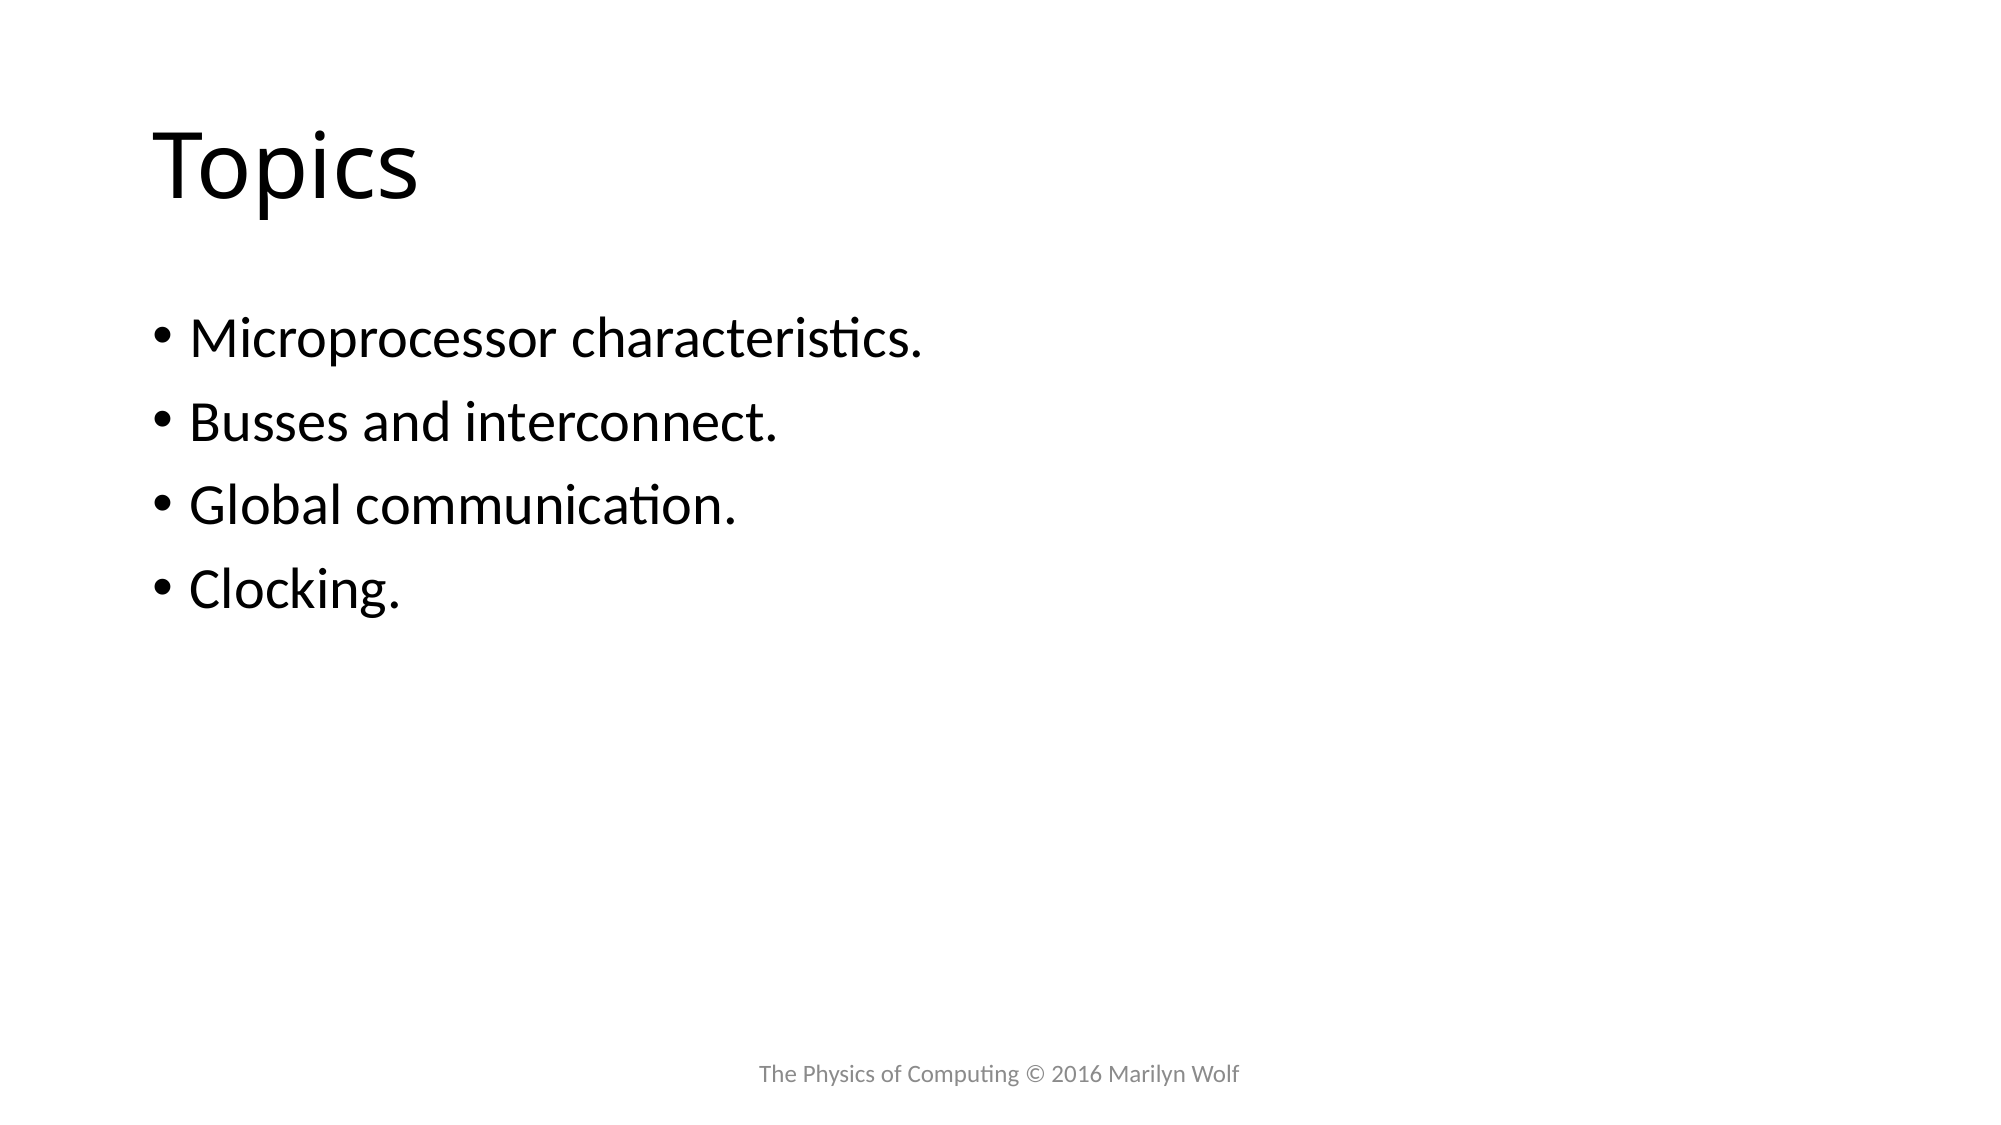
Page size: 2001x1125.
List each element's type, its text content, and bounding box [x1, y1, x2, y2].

title Topics [137, 59, 1863, 278]
list Microprocessor characteristics. Busses and interconnect. Global communication. Clocking. [137, 299, 1863, 1014]
footer The Physics of Computing © 2016 Marilyn Wolf [662, 1042, 1338, 1103]
